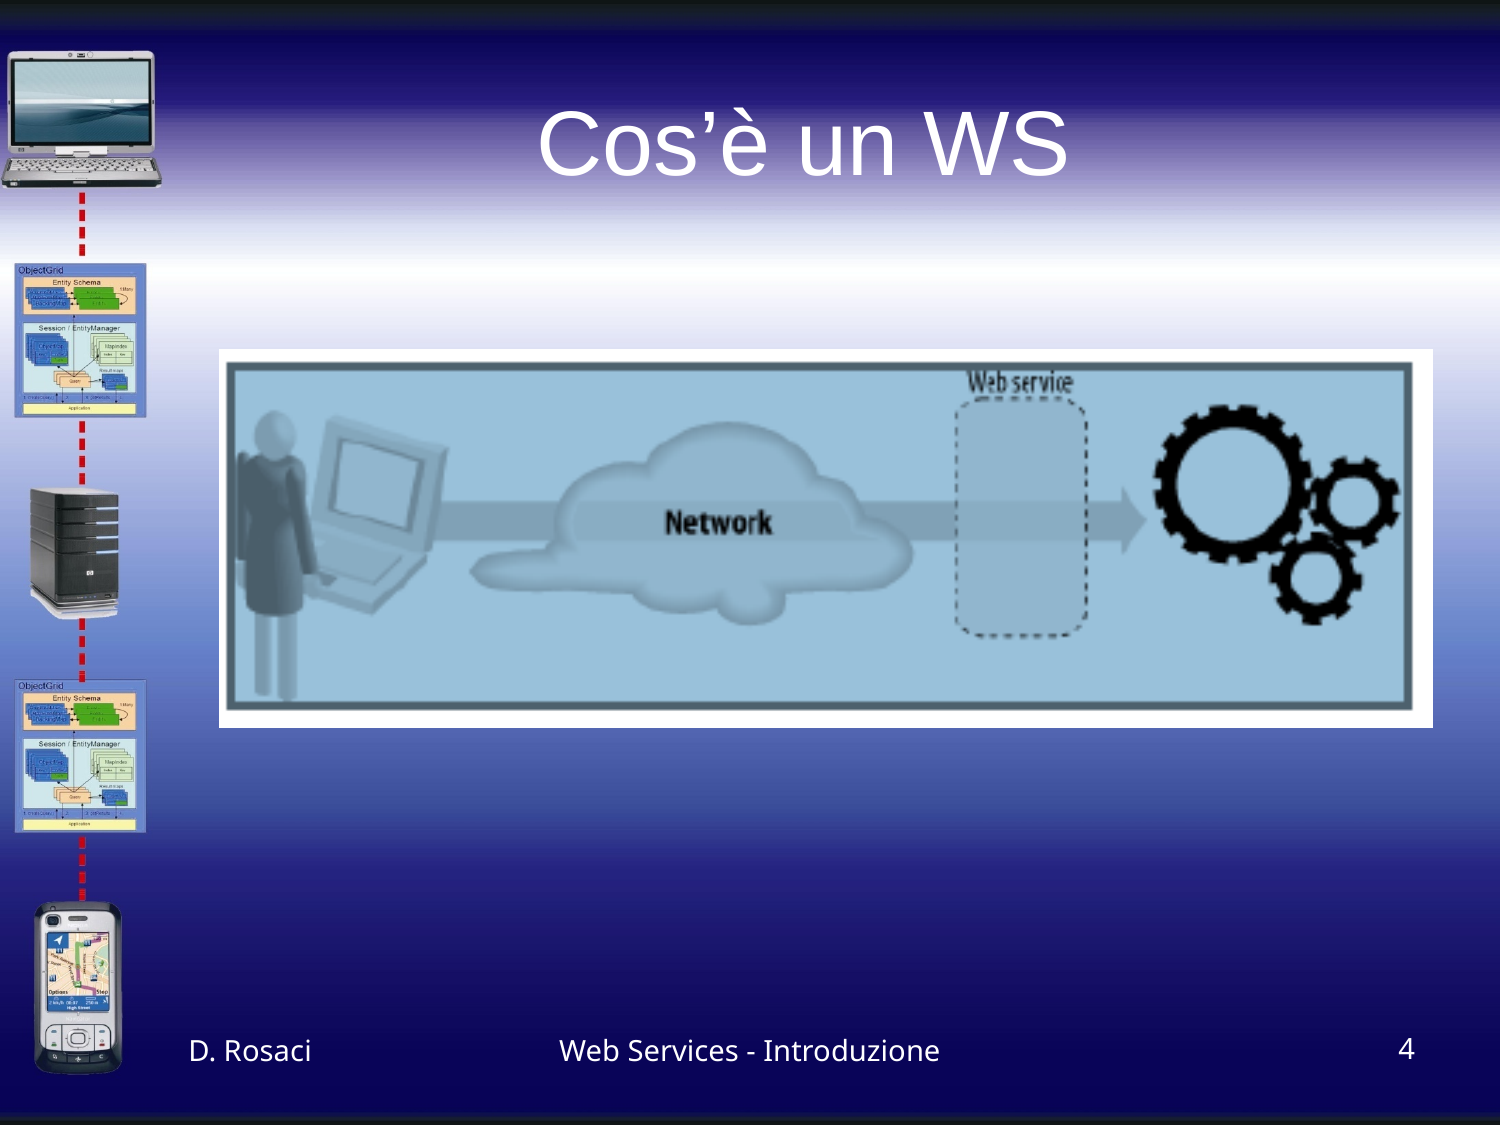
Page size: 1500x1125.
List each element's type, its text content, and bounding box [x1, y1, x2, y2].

picture [0, 0, 1500, 1125]
title Cos’è un WS [182, 44, 1426, 233]
slide_number D. Rosaci [74, 1024, 426, 1103]
footer Web Services - Introduzione [512, 1024, 988, 1103]
